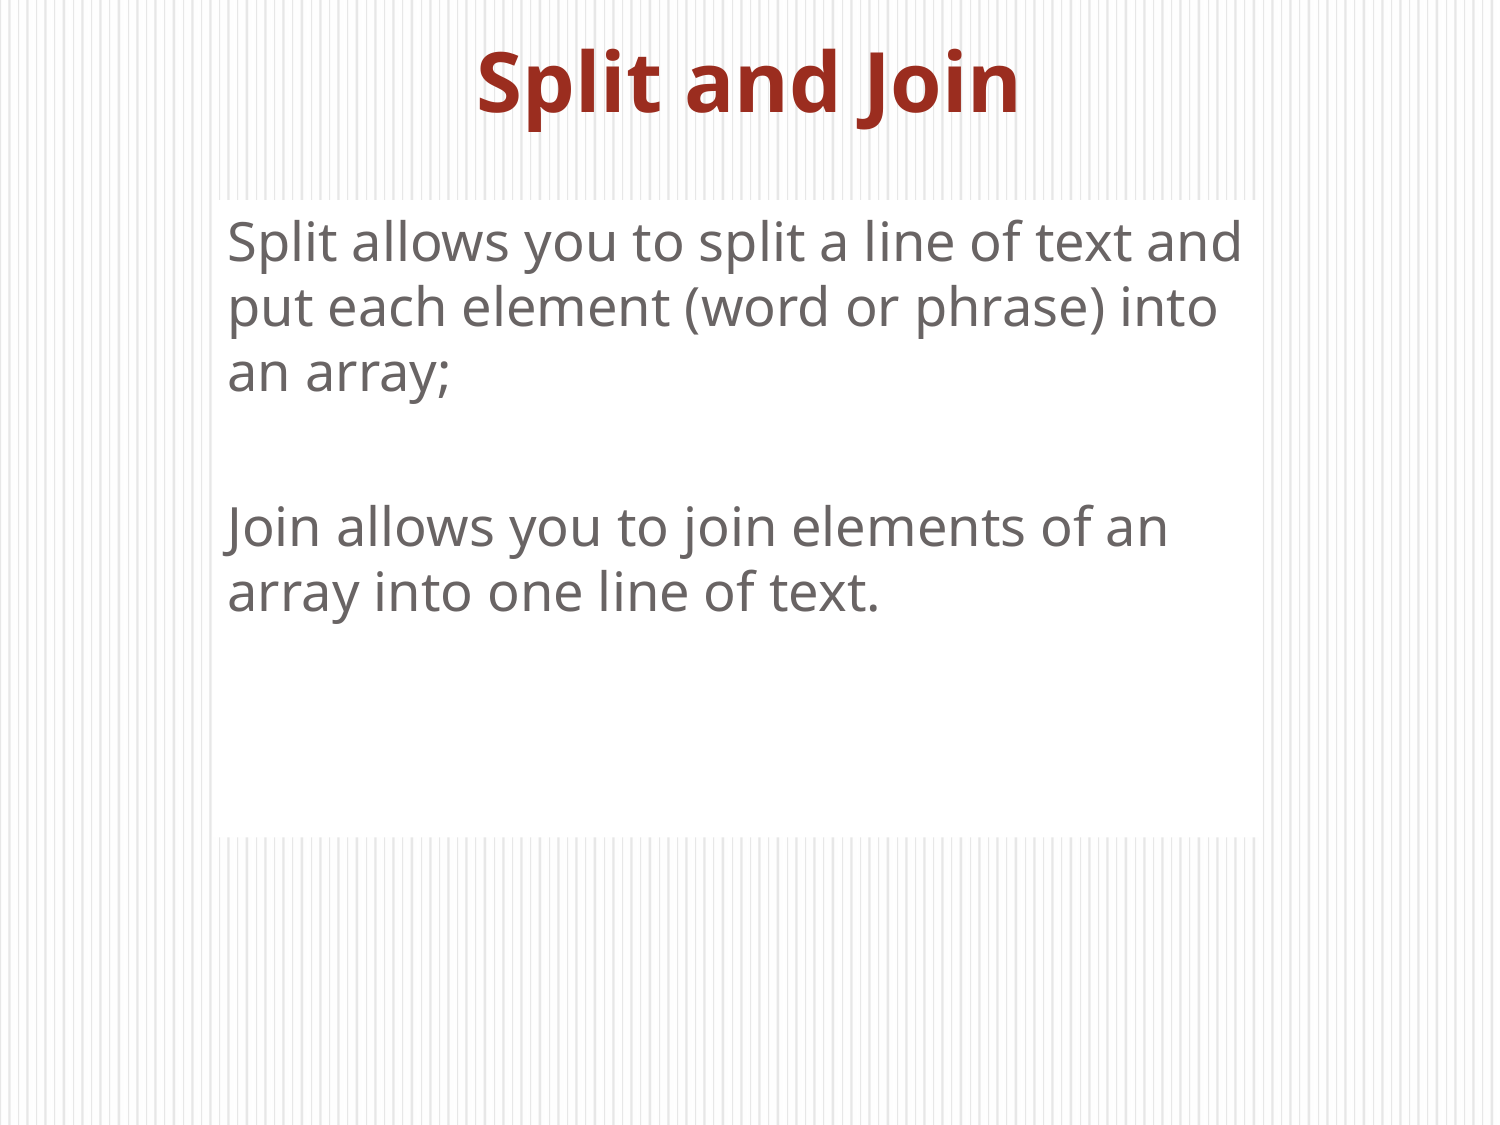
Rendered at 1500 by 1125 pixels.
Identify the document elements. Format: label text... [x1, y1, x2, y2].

title Split and Join [74, 12, 1426, 254]
subtitle Split allows you to split a line of text and put each element (word or phrase) into an array; Join allows you to join elements of an array into one line of text. [212, 254, 1263, 838]
